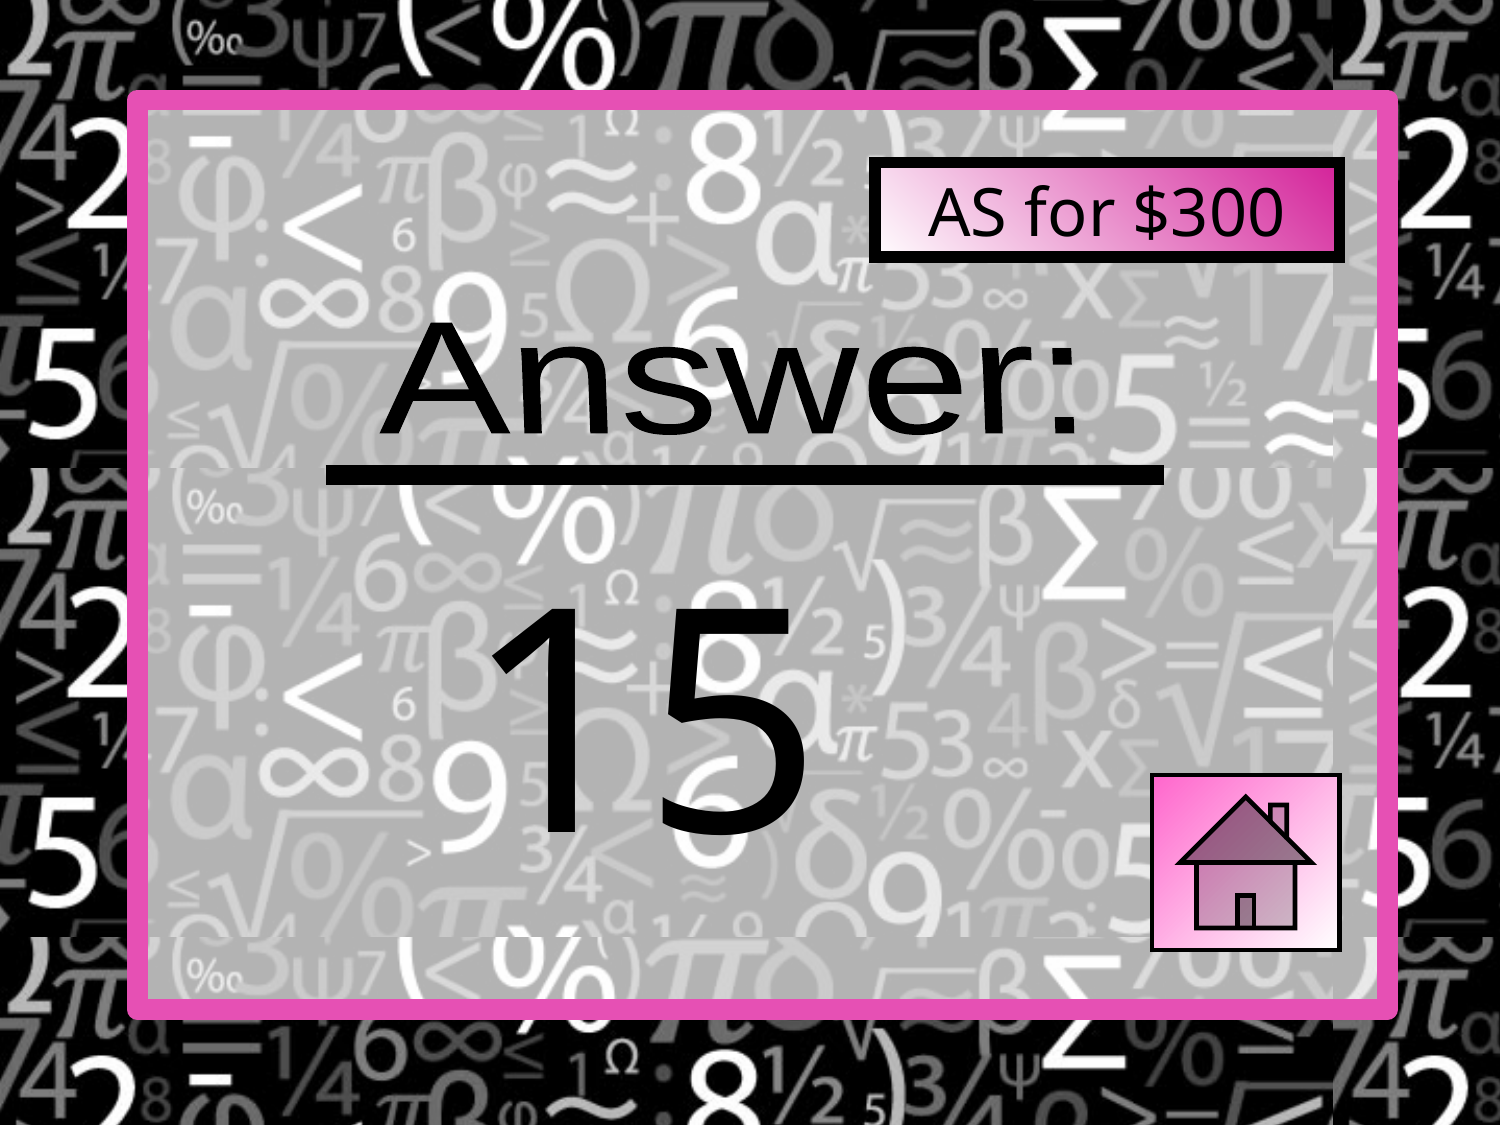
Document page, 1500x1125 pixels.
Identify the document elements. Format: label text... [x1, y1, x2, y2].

text_box [1152, 774, 1340, 950]
text_box [135, 98, 1390, 1012]
picture [0, 0, 1500, 1125]
text_box 15 [450, 512, 925, 903]
text_box AS for $300 [874, 162, 1340, 258]
